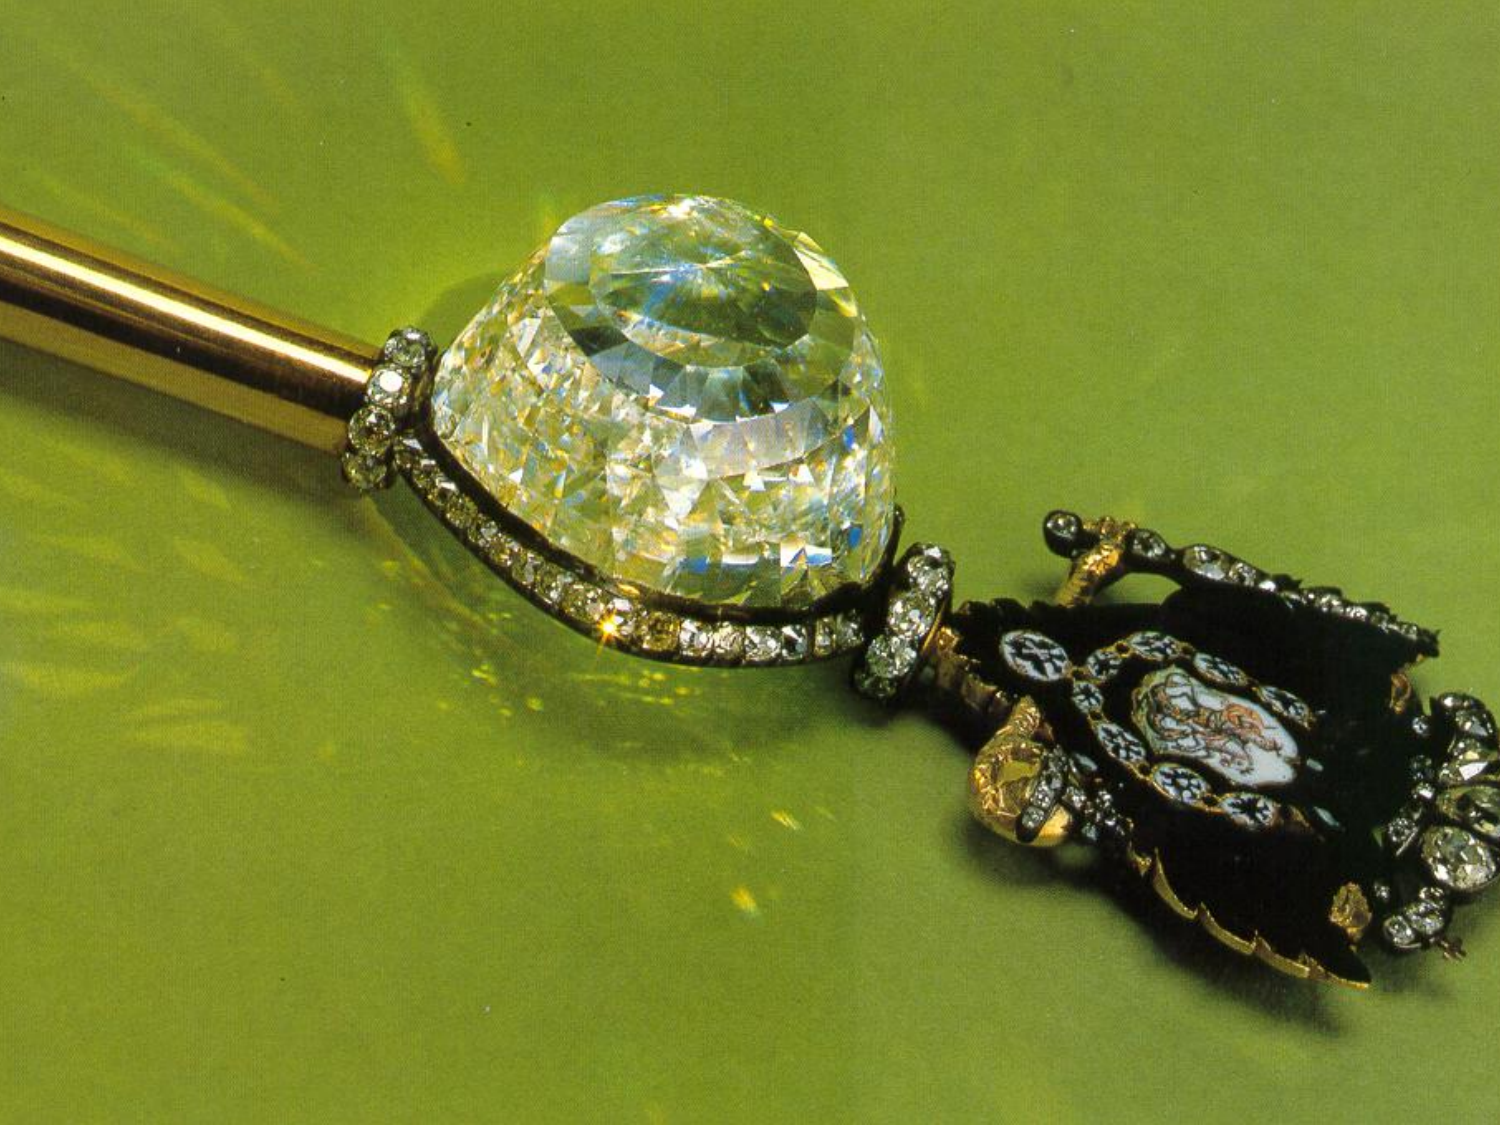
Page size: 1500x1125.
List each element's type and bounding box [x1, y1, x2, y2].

list [0, 0, 1500, 1125]
